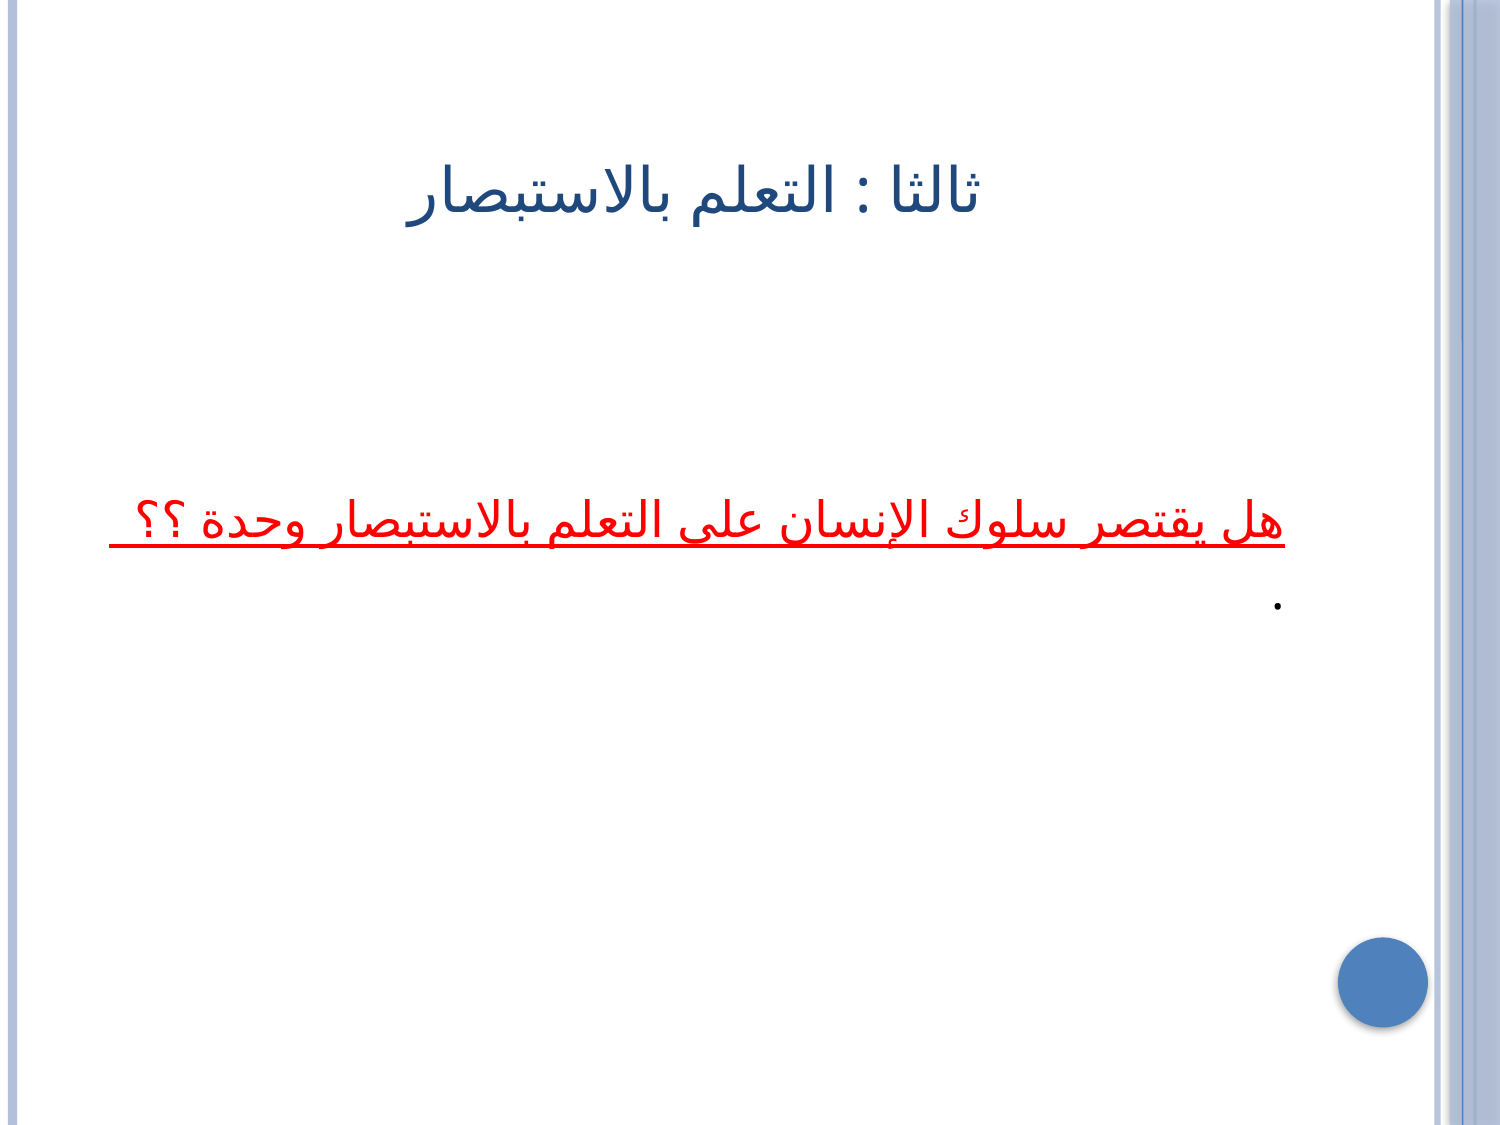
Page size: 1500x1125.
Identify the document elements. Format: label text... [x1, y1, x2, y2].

title ثالثا : التعلم بالاستبصار [75, 45, 1300, 233]
list هل يقتصر سلوك الإنسان على التعلم بالاستبصار وحدة ؟؟ . [75, 262, 1300, 1062]
